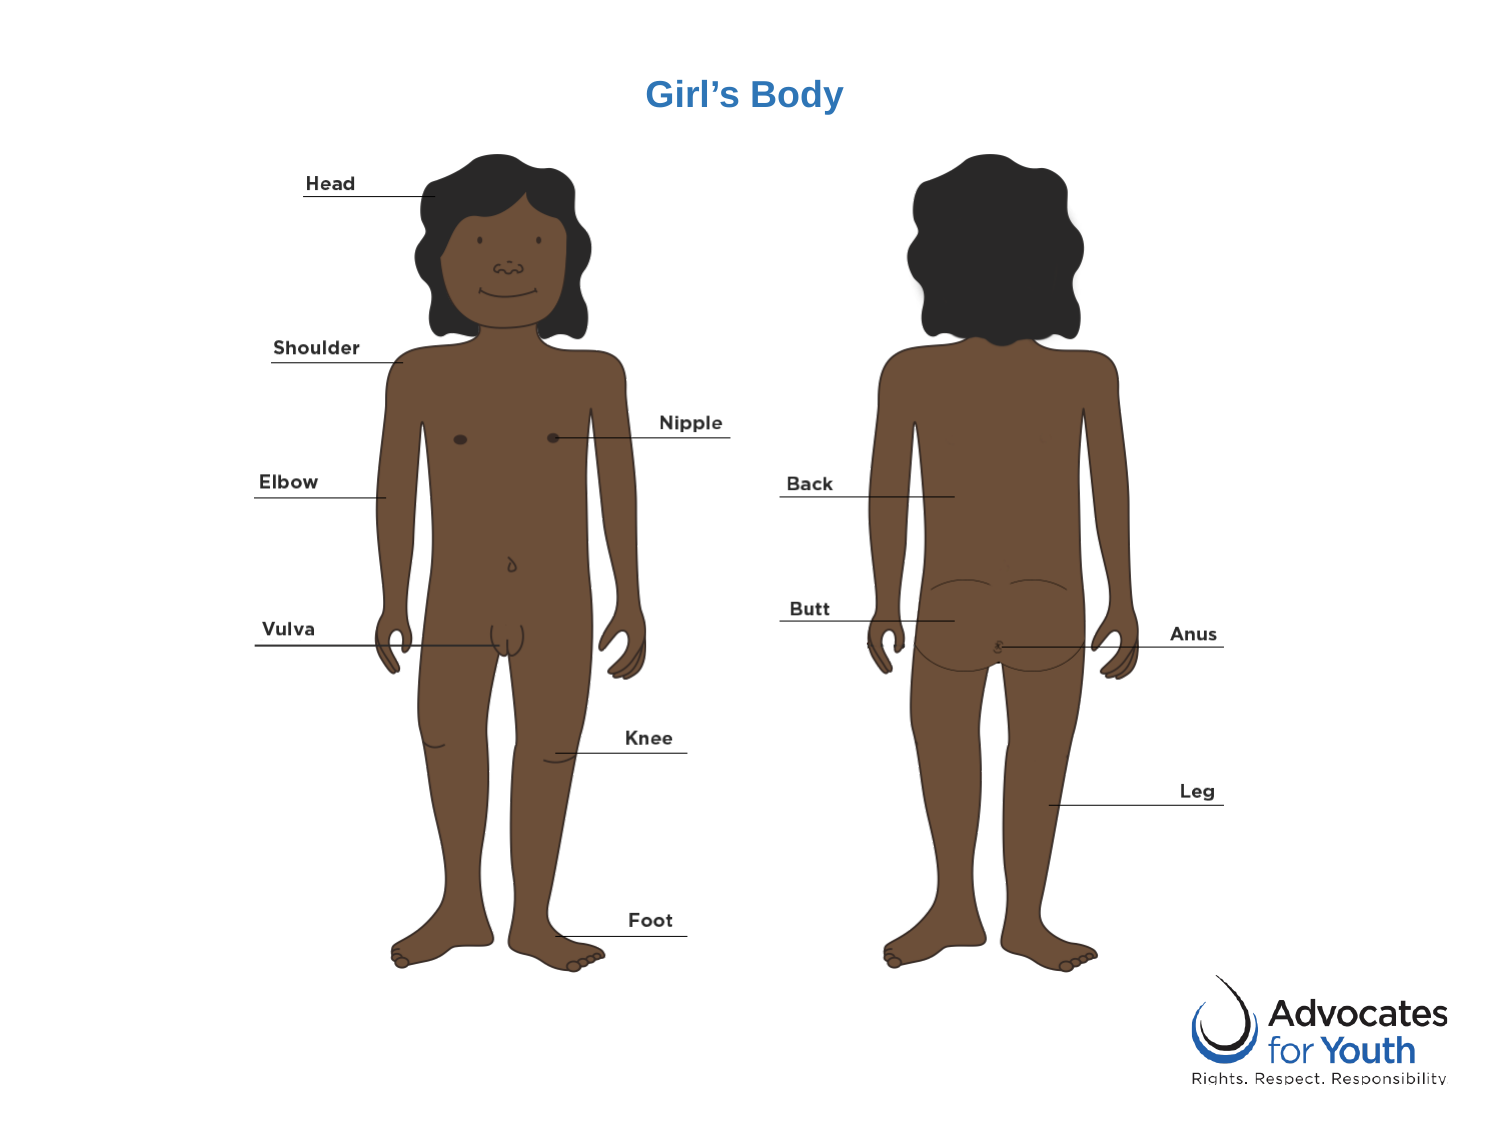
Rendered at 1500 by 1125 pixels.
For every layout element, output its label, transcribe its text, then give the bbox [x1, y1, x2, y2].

text_box Girl’s Body [187, 62, 1313, 123]
picture [249, 112, 1448, 1085]
